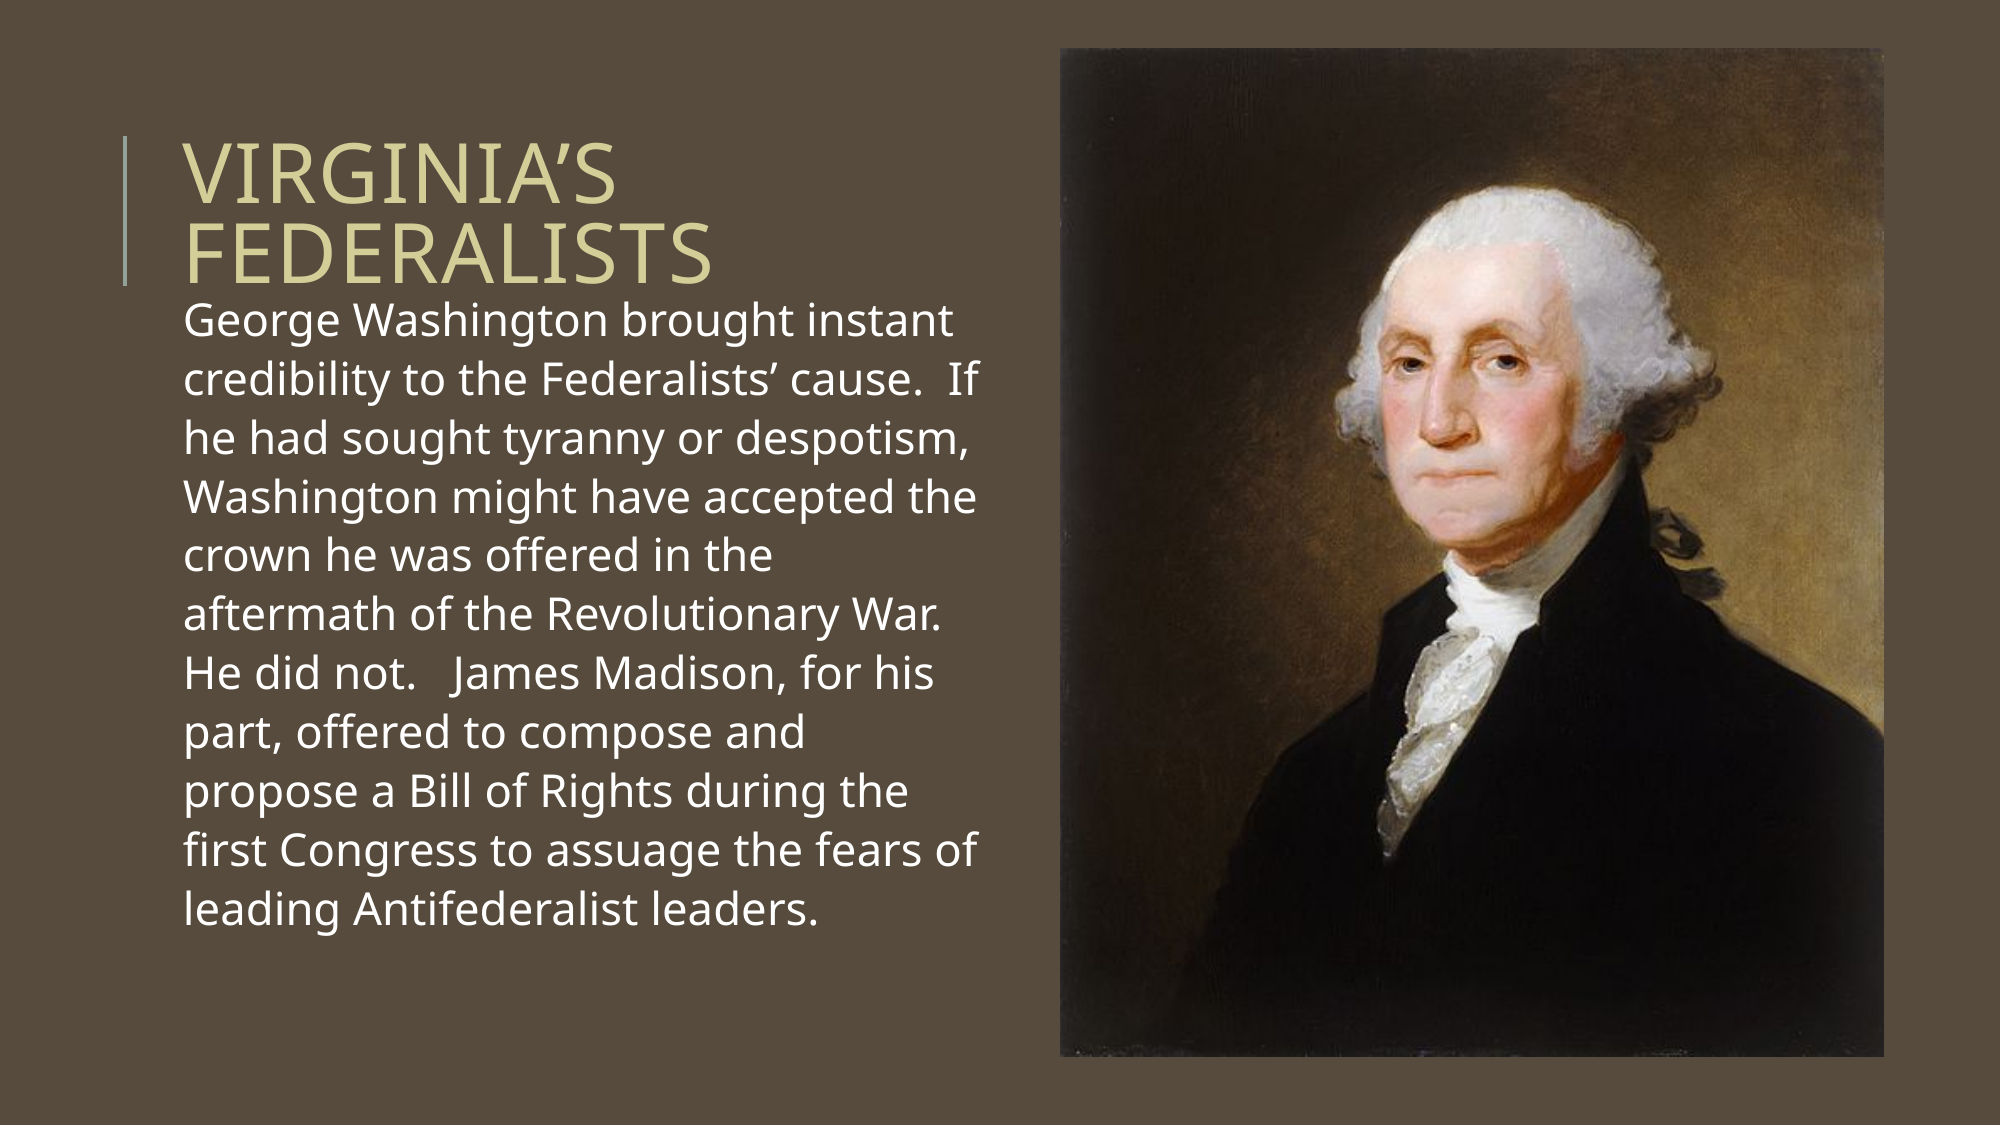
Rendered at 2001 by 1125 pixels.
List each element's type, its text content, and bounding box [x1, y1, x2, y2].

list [1060, 47, 1884, 1057]
list George Washington brought instant credibility to the Federalists’ cause. If he had sought tyranny or despotism, Washington might have accepted the crown he was offered in the aftermath of the Revolutionary War. He did not. James Madison, for his part, offered to compose and propose a Bill of Rights during the first Congress to assuage the fears of leading Antifederalist leaders. [168, 279, 1000, 988]
title Virginia’s Federalists [168, 77, 888, 279]
